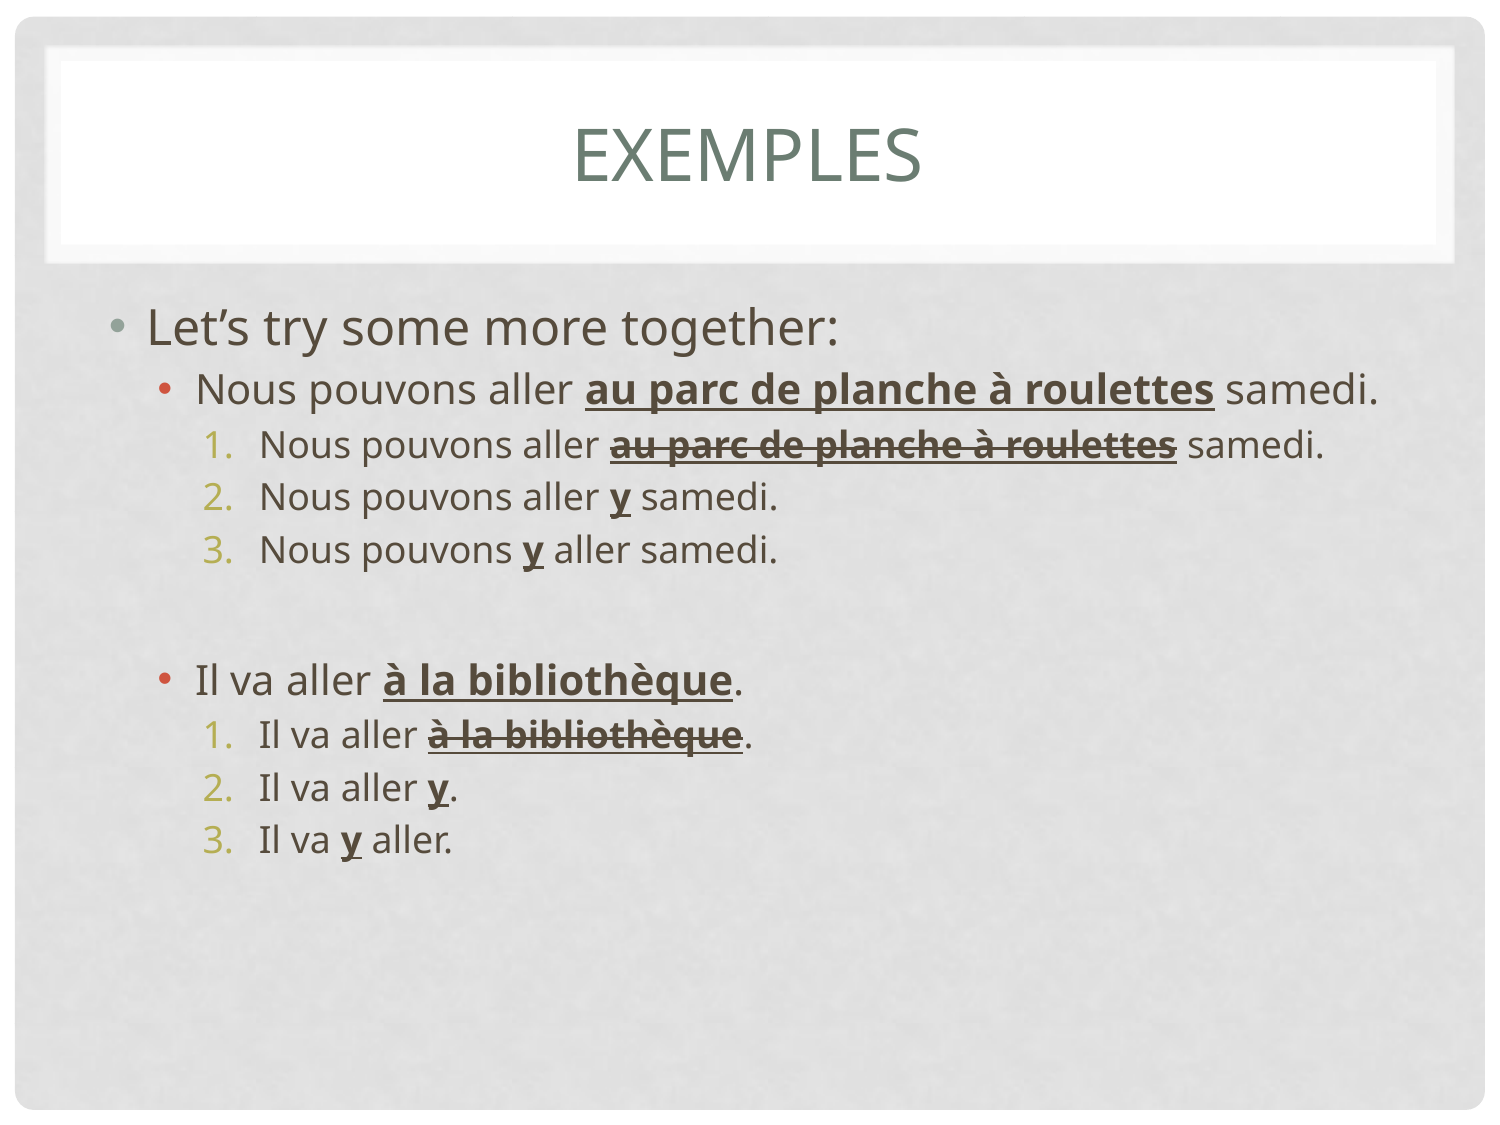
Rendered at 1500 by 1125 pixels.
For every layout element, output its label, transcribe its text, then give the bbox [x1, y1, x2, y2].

list Let’s try some more together: Nous pouvons aller au parc de planche à roulettes samedi. Nous pouvons aller au parc de planche à roulettes samedi. Nous pouvons aller y samedi. Nous pouvons y aller samedi. Il va aller à la bibliothèque. Il va aller à la bibliothèque. Il va aller y. Il va y aller. [75, 287, 1425, 1005]
title exemples [69, 66, 1425, 238]
